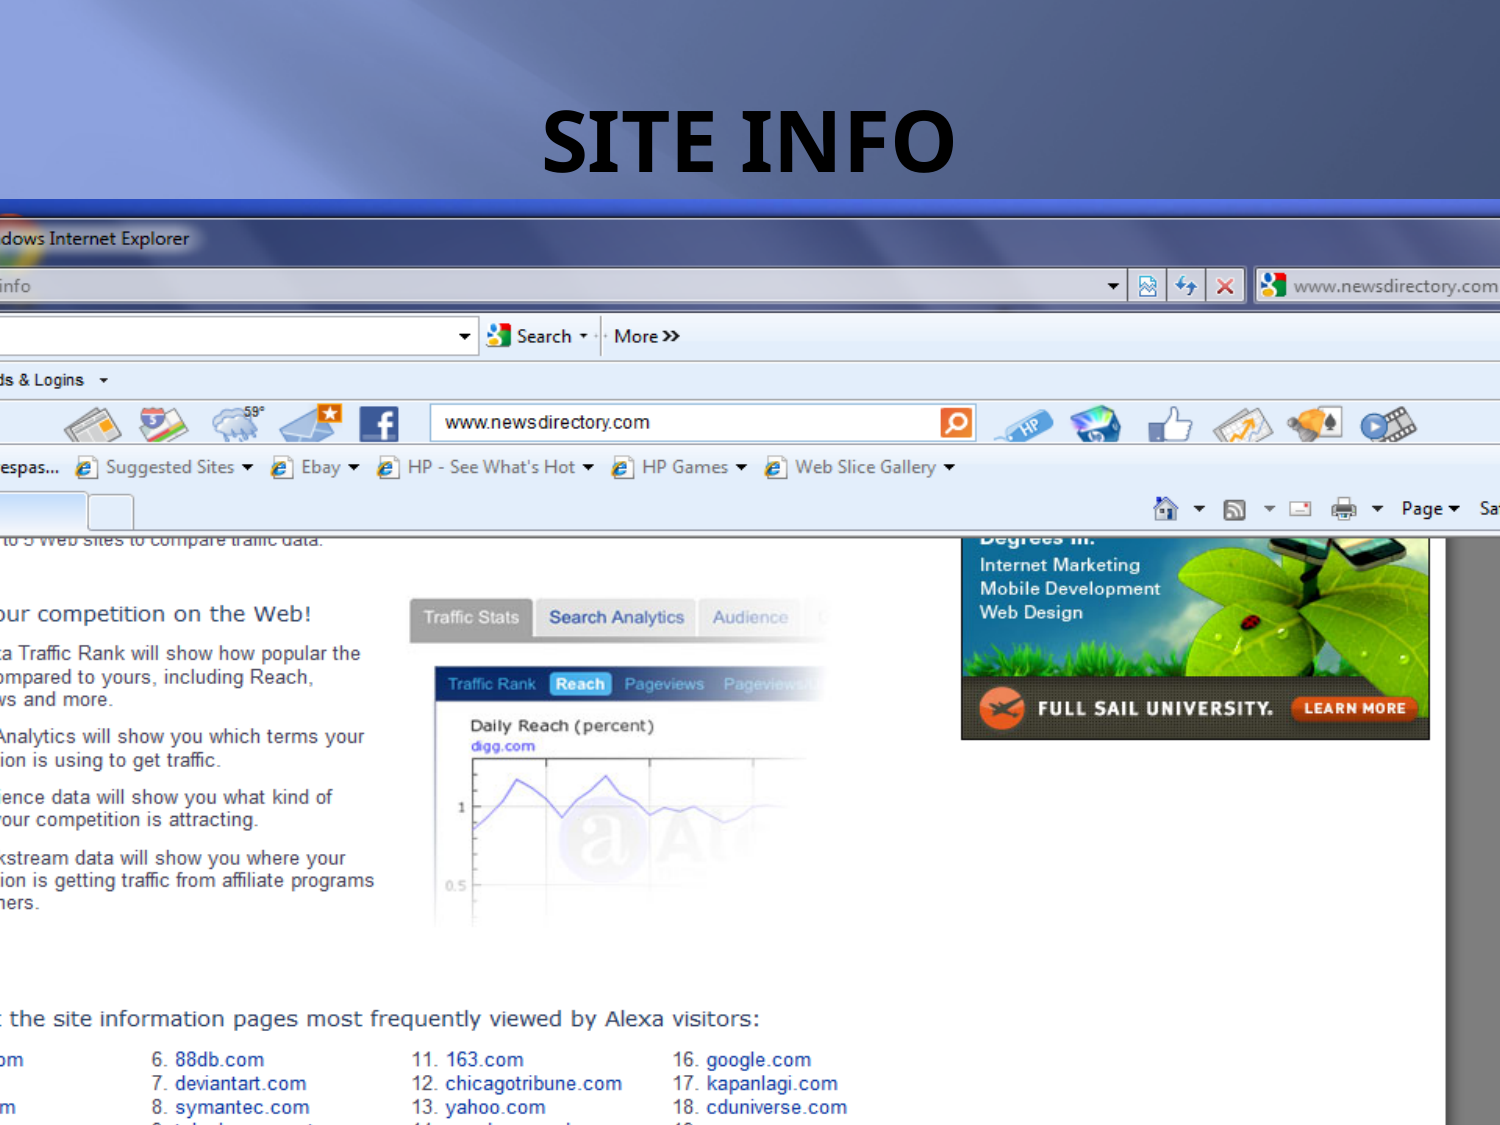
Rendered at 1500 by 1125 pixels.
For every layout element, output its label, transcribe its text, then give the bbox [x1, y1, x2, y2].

title SITE INFO [75, 45, 1425, 199]
picture [0, 199, 1500, 1125]
